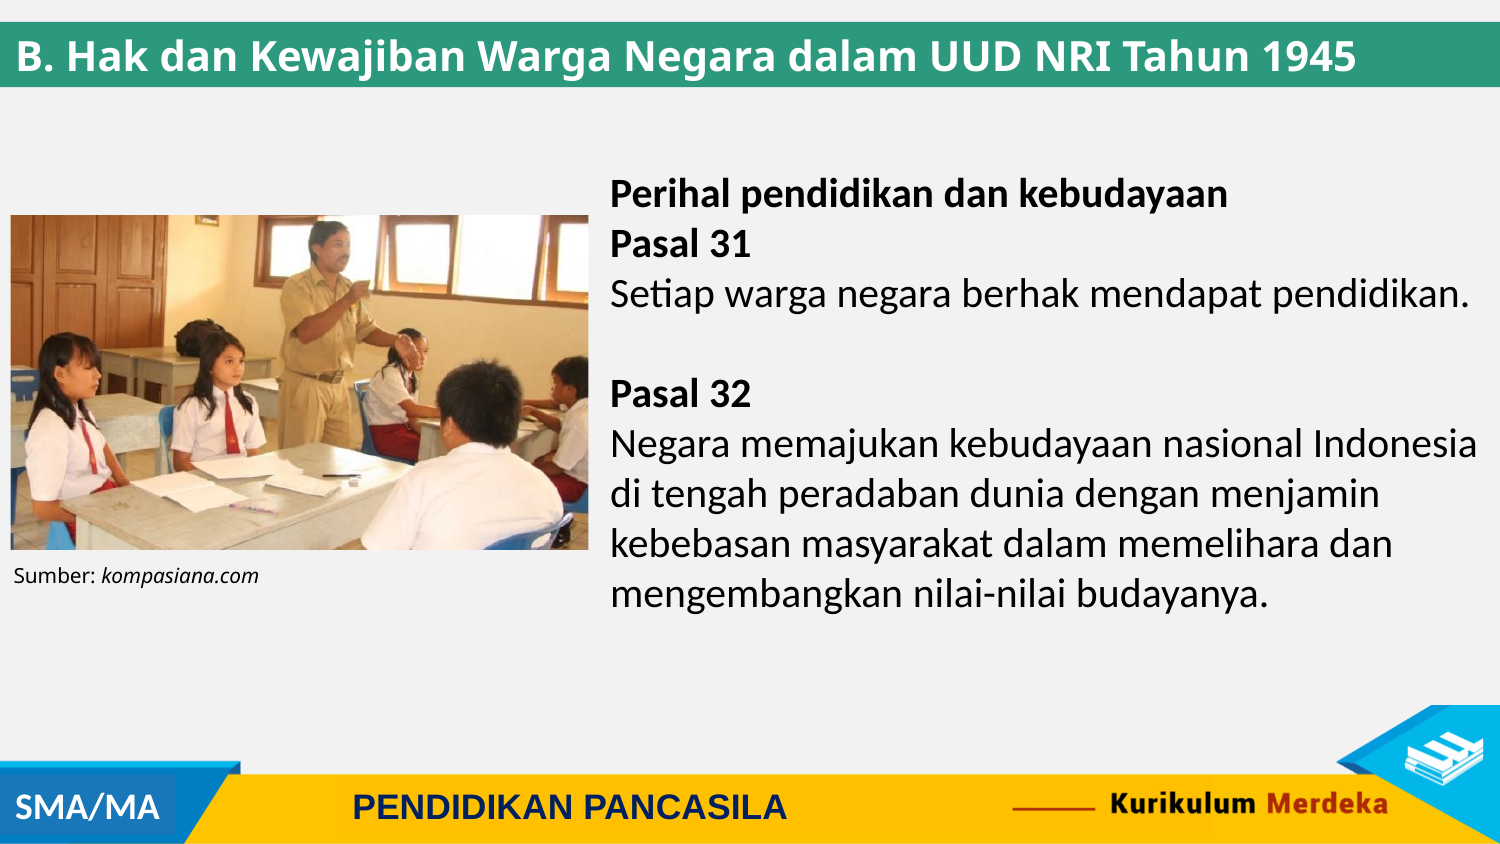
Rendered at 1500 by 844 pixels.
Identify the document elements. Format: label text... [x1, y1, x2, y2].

text_box B. Hak dan Kewajiban Warga Negara dalam UUD NRI Tahun 1945 [0, 20, 1500, 89]
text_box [0, 705, 1500, 844]
text_box Perihal pendidikan dan kebudayaan Pasal 31 Setiap warga negara berhak mendapat pendidikan. Pasal 32 Negara memajukan kebudayaan nasional Indonesia di tengah peradaban dunia dengan menjamin kebebasan masyarakat dalam memelihara dan mengembangkan nilai-nilai budayanya. [595, 158, 1496, 624]
text_box Sumber: kompasiana.com [0, 555, 359, 595]
picture [10, 211, 589, 550]
